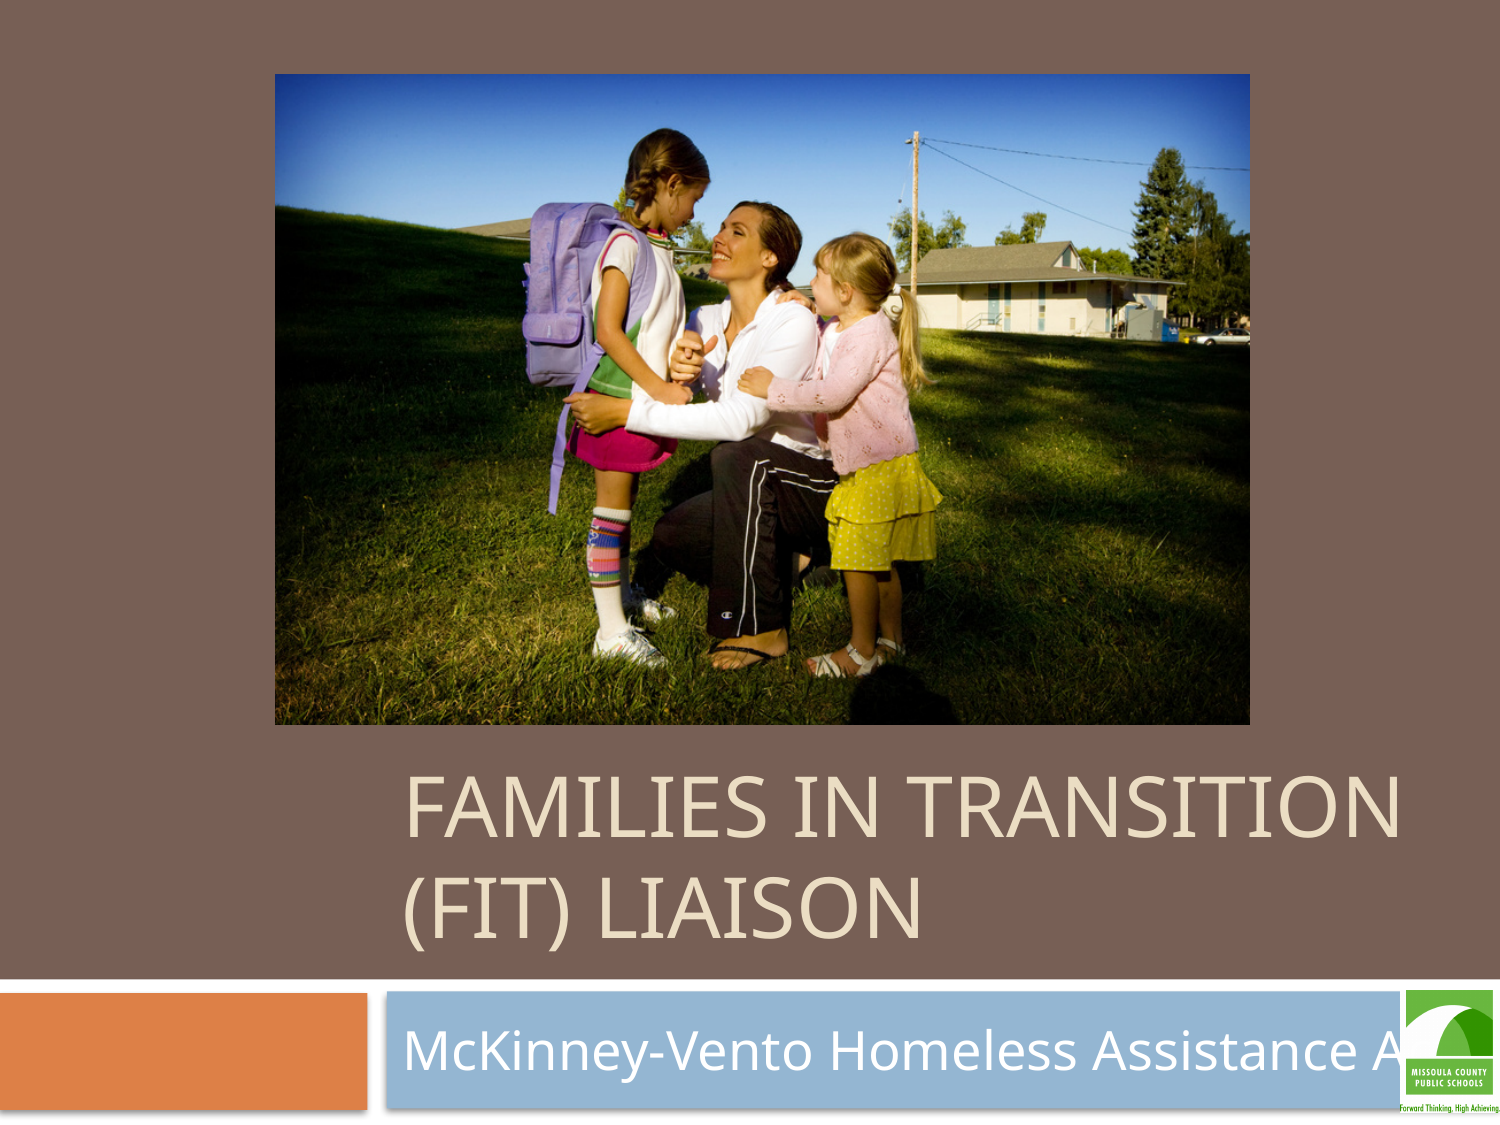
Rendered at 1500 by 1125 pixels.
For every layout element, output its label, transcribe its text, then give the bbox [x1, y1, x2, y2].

subtitle McKinney-Vento Homeless Assistance Act [387, 992, 1396, 1105]
picture [1399, 990, 1500, 1113]
title Families in Transition (FIT) Liaison [387, 662, 1450, 963]
picture [274, 74, 1251, 726]
